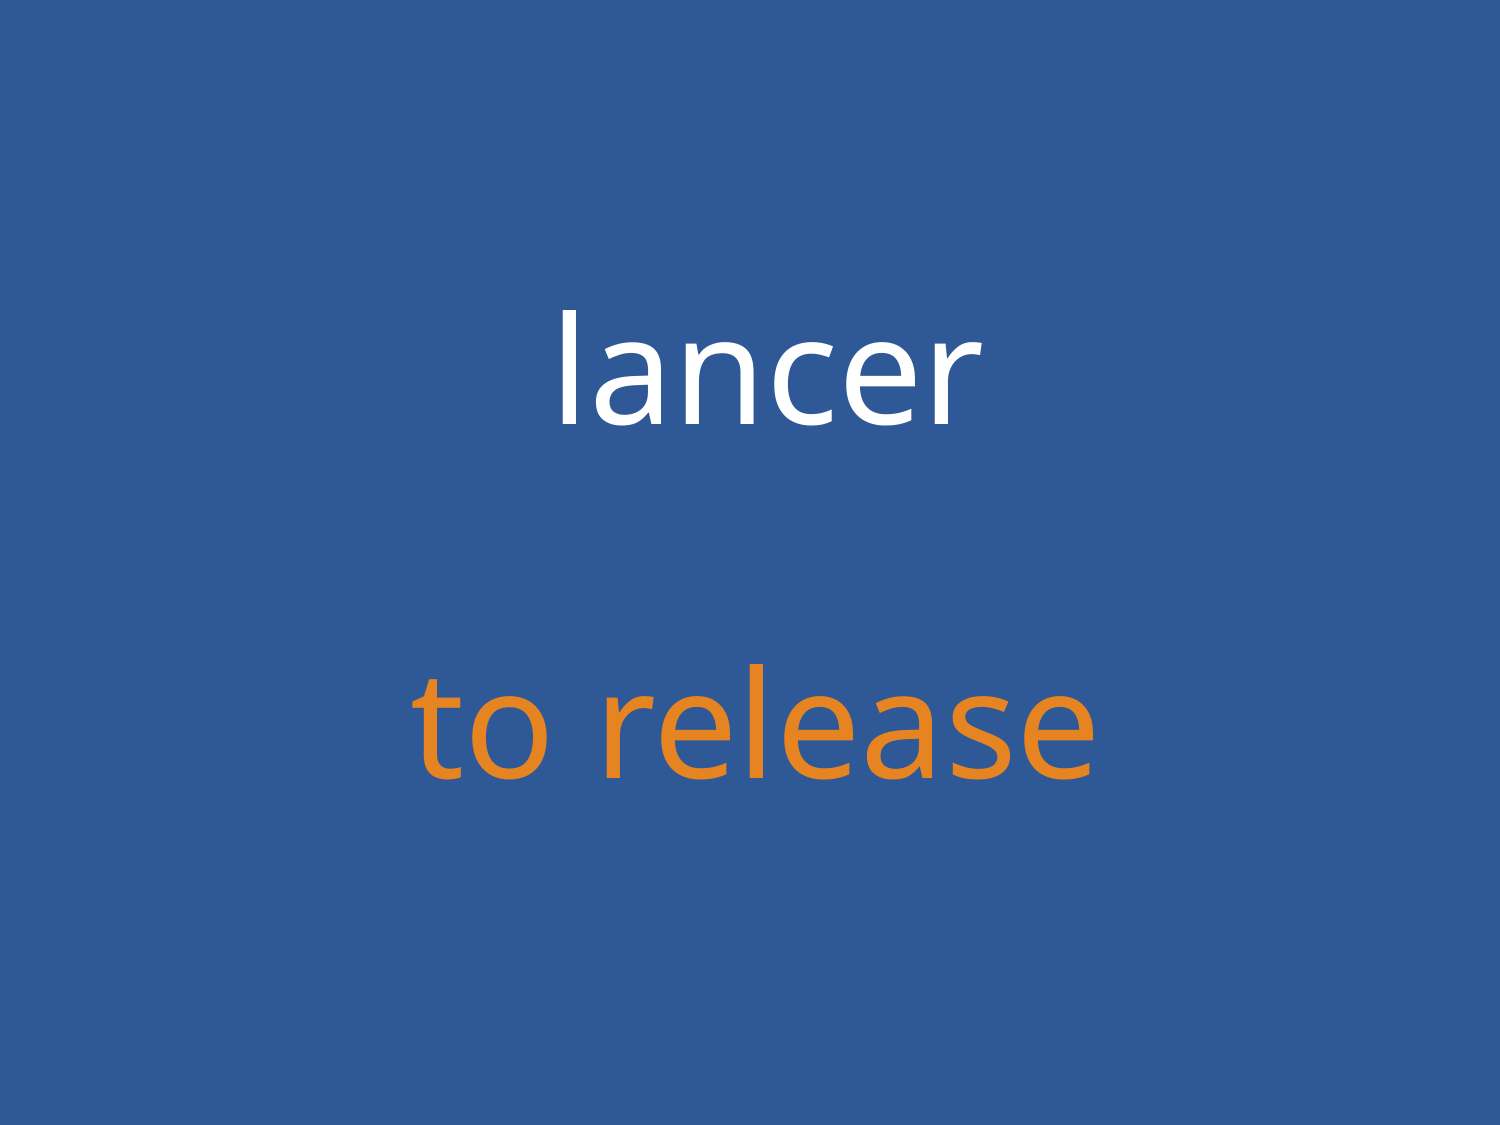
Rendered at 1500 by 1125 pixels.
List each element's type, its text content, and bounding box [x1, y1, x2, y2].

text_box to release [301, 621, 1211, 817]
text_box lancer [301, 267, 1235, 462]
